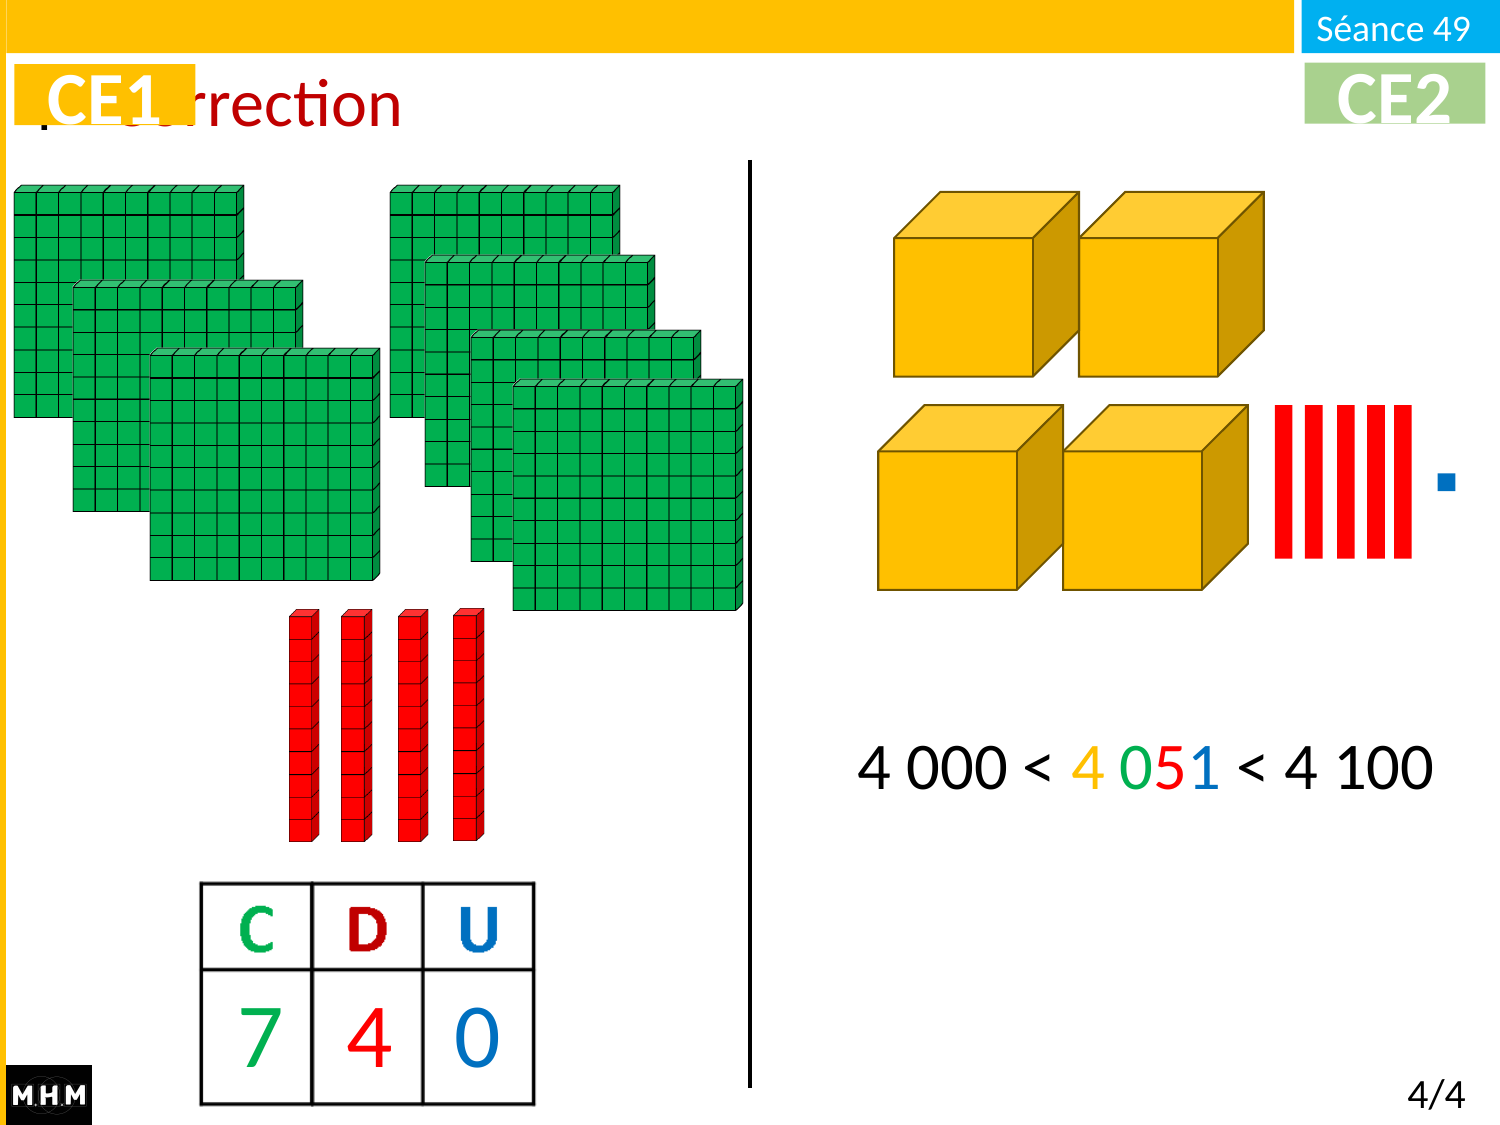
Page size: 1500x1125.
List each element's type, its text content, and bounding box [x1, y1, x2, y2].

picture [396, 607, 431, 844]
text_box [893, 190, 1081, 378]
picture [286, 607, 322, 844]
text_box [1366, 404, 1386, 560]
picture [6, 1065, 92, 1125]
list 4/4 [1373, 1064, 1500, 1125]
text_box CE1 [13, 63, 196, 126]
text_box [1437, 472, 1456, 492]
picture [194, 872, 547, 1115]
picture [10, 182, 382, 583]
text_box [1077, 190, 1265, 378]
picture [339, 607, 375, 844]
picture [451, 606, 487, 843]
title Correction [96, 60, 1391, 150]
text_box [1062, 404, 1249, 591]
text_box [1336, 404, 1356, 560]
text_box [1393, 404, 1413, 560]
text_box CE2 [1303, 62, 1487, 125]
text_box [1274, 404, 1293, 560]
text_box [877, 404, 1065, 591]
text_box [1304, 404, 1324, 560]
picture [386, 182, 745, 613]
text_box 4 000 < 4 051 < 4 100 [843, 715, 1480, 811]
